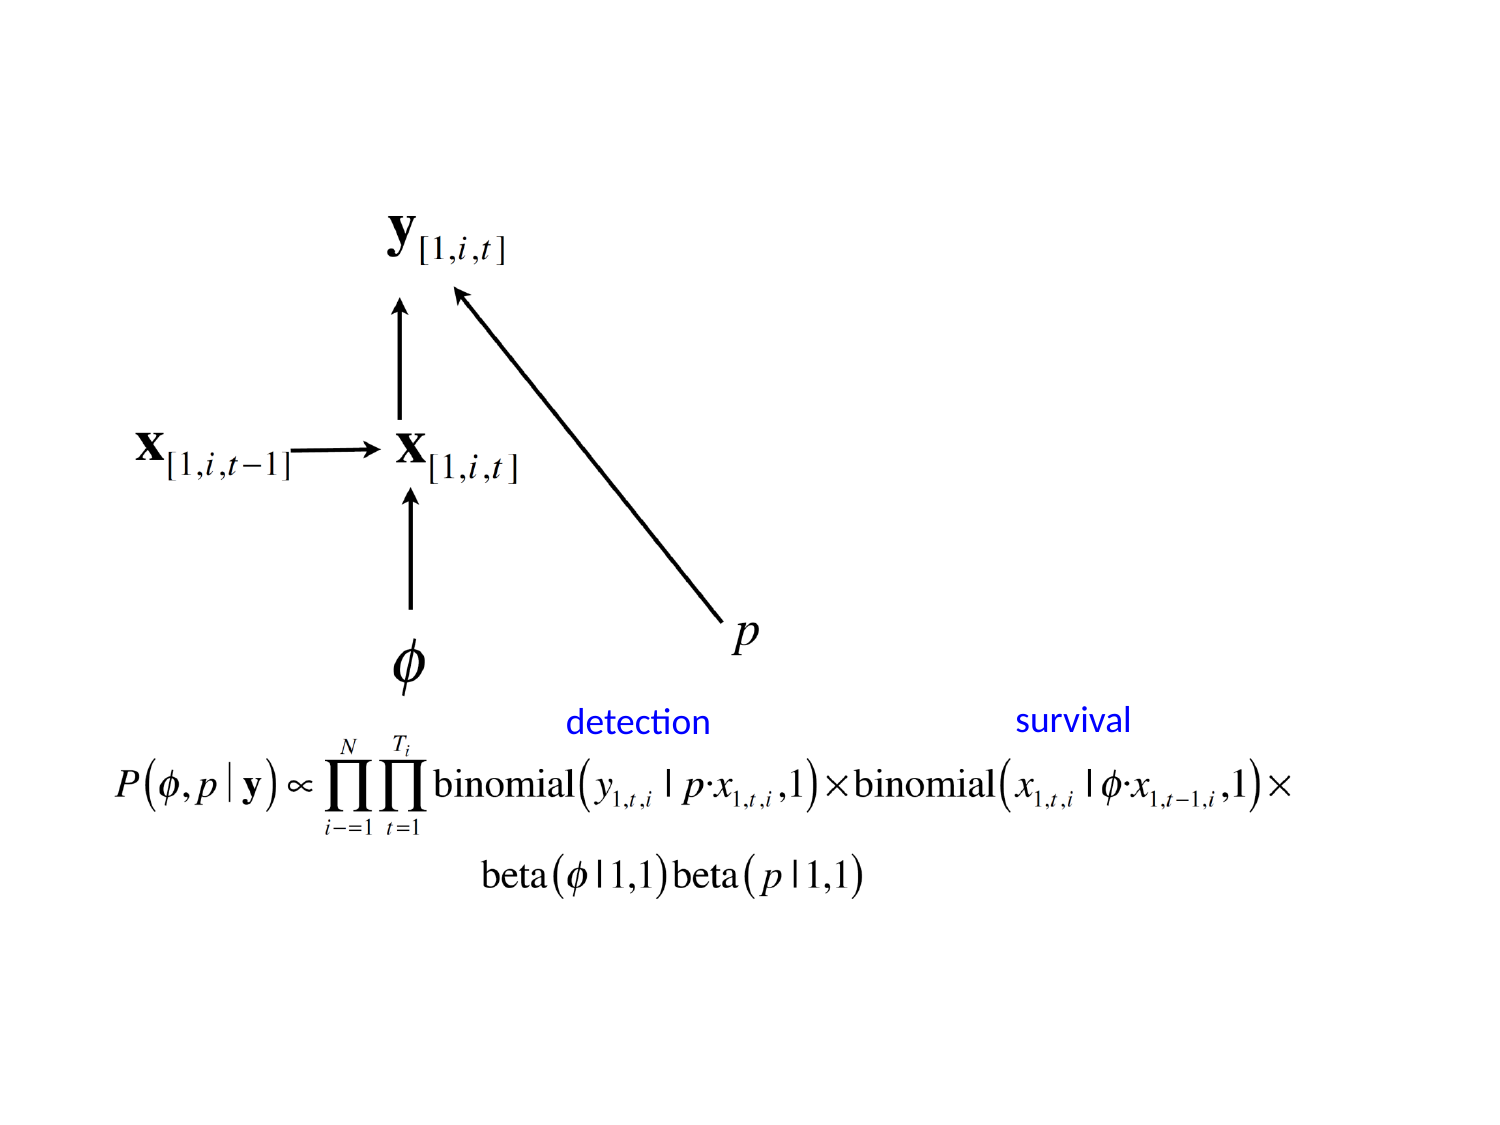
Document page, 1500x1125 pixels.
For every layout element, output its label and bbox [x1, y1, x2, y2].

picture [101, 149, 1431, 959]
